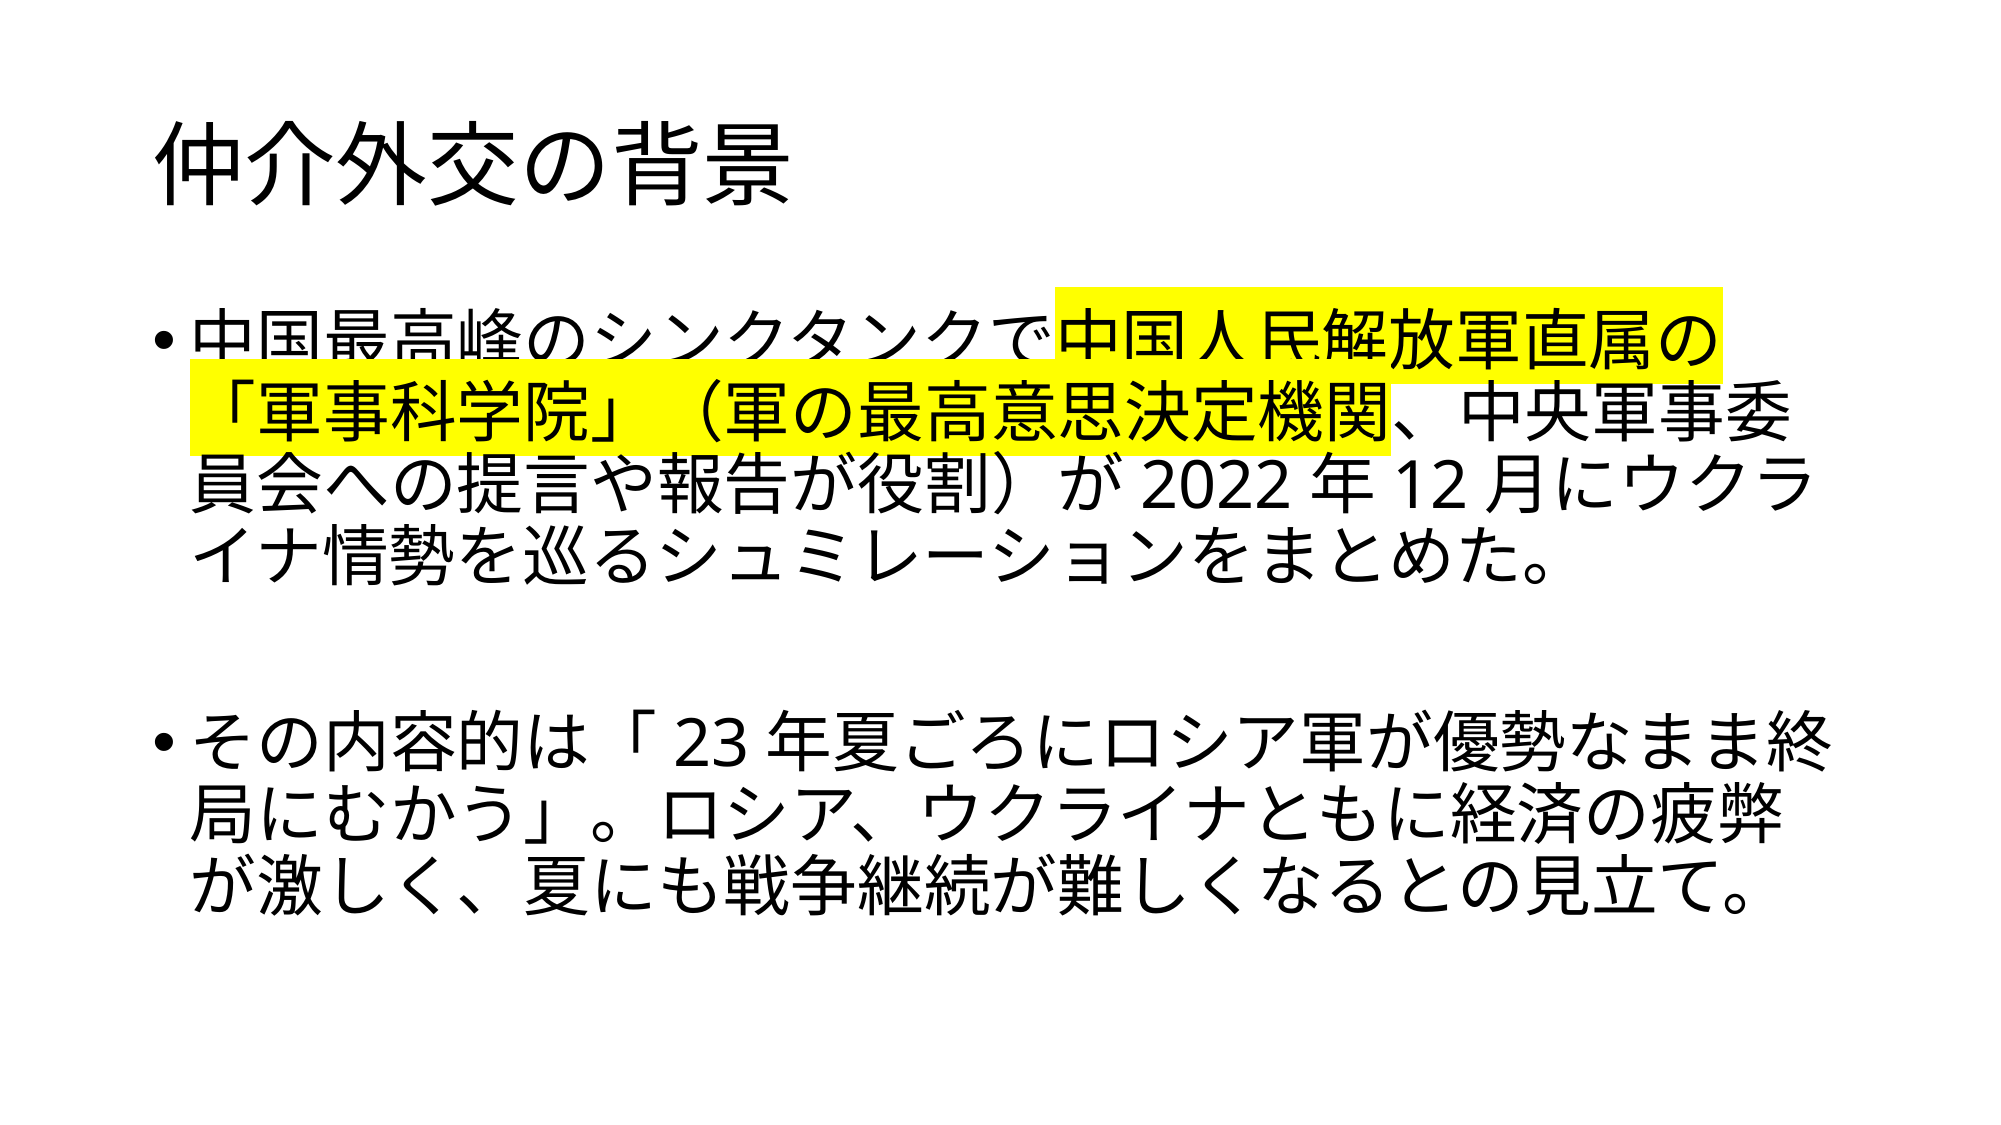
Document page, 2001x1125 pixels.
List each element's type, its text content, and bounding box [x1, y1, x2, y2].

title 仲介外交の背景 [137, 59, 1863, 278]
list 中国最高峰のシンクタンクで中国人民解放軍直属の「軍事科学院」（軍の最高意思決定機関、中央軍事委員会への提言や報告が役割）が2022年12月にウクライナ情勢を巡るシュミレーションをまとめた。 その内容的は「23年夏ごろにロシア軍が優勢なまま終局にむかう」。ロシア、ウクライナともに経済の疲弊が激しく、夏にも戦争継続が難しくなるとの見立て。 [137, 299, 1863, 1014]
